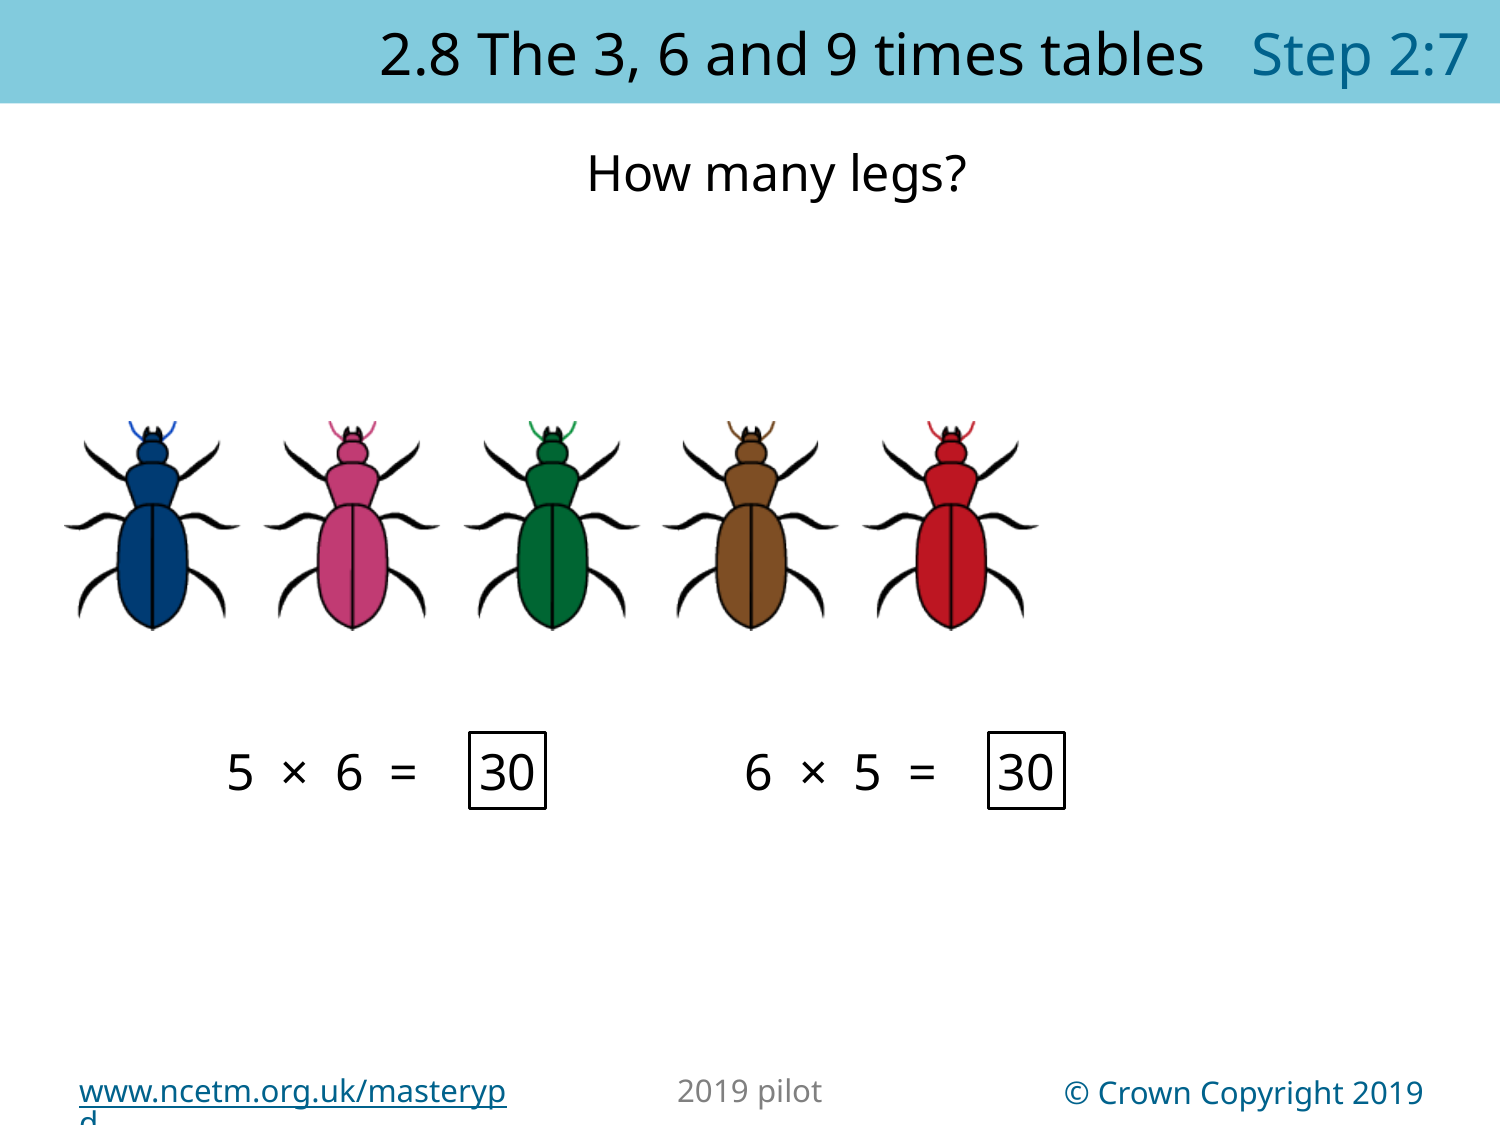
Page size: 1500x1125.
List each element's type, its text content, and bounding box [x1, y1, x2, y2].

text_box 30 [546, 732, 552, 808]
text_box 30 [464, 732, 469, 808]
text_box How many legs? [571, 134, 982, 209]
text_box 6 × 5 = [730, 732, 952, 808]
text_box [988, 732, 1065, 809]
text_box 30 [1065, 732, 1070, 808]
text_box [469, 732, 546, 809]
list 2.8 The 3, 6 and 9 times tables Step 2:7 [0, 0, 1500, 104]
text_box 30 [982, 732, 988, 808]
text_box 5 × 6 = [211, 732, 434, 808]
picture [64, 421, 1436, 631]
